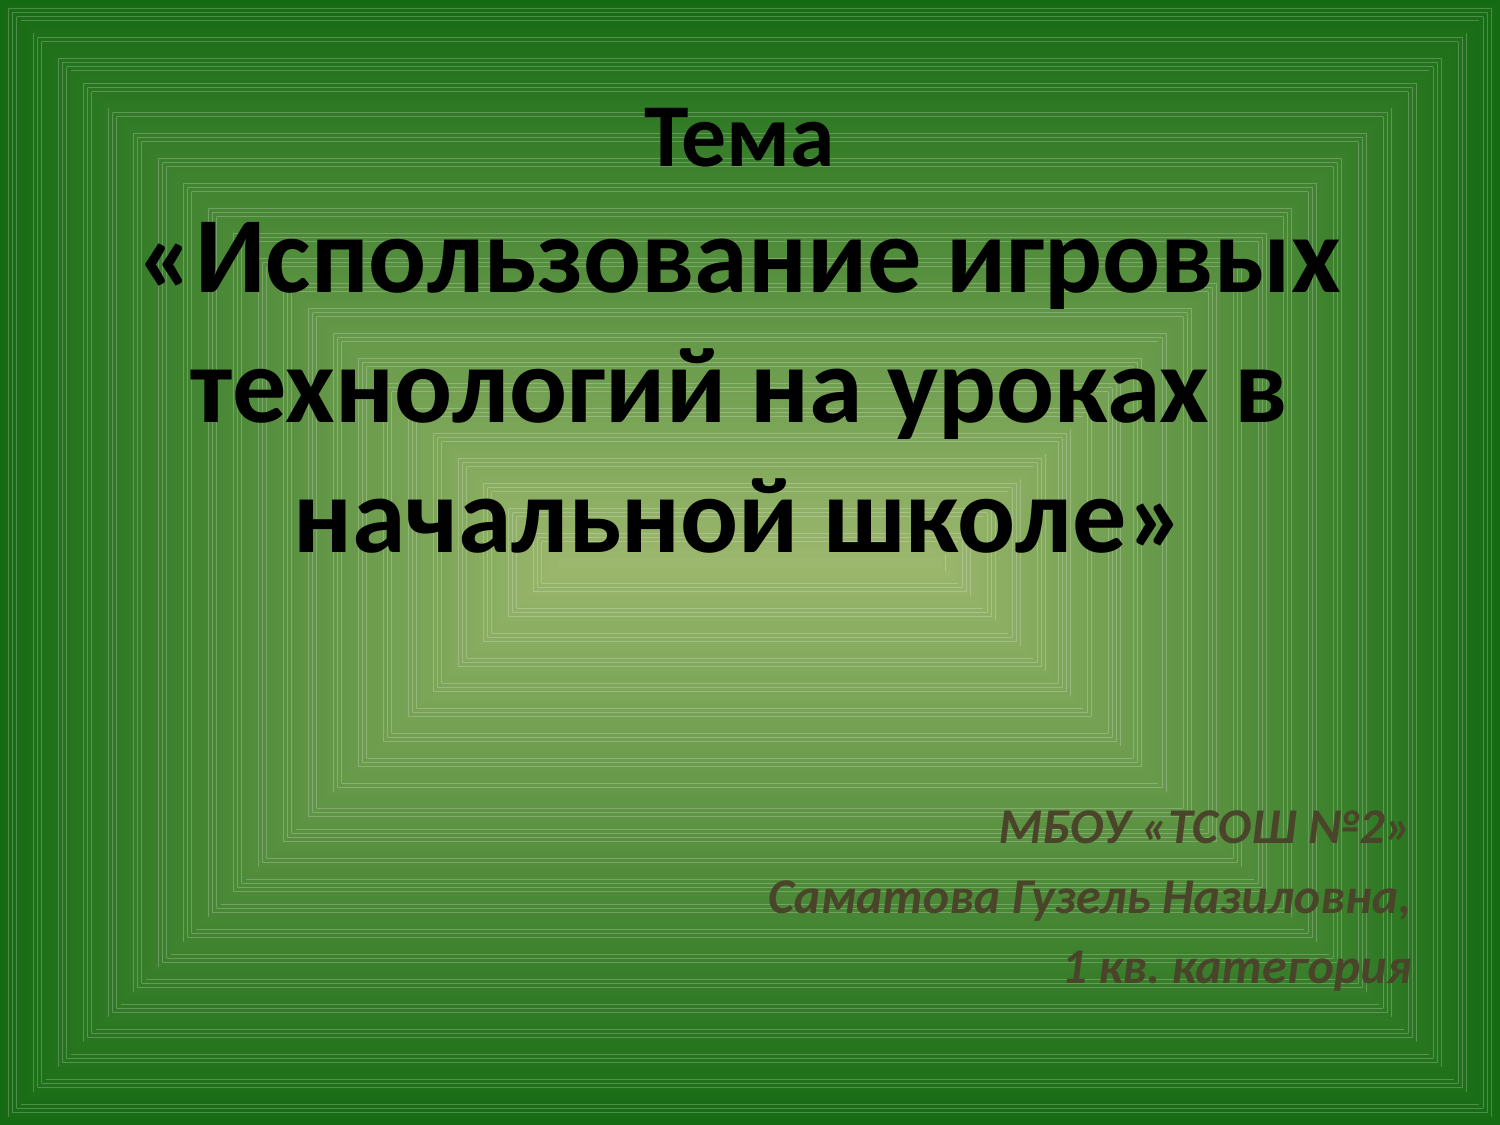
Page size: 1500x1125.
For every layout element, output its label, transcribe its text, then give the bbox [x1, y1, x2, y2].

title Тема «Использование игровых технологий на уроках в начальной школе» [64, 66, 1415, 584]
list МБОУ «ТСОШ №2» Саматова Гузель Назиловна, 1 кв. категория [76, 716, 1427, 1035]
